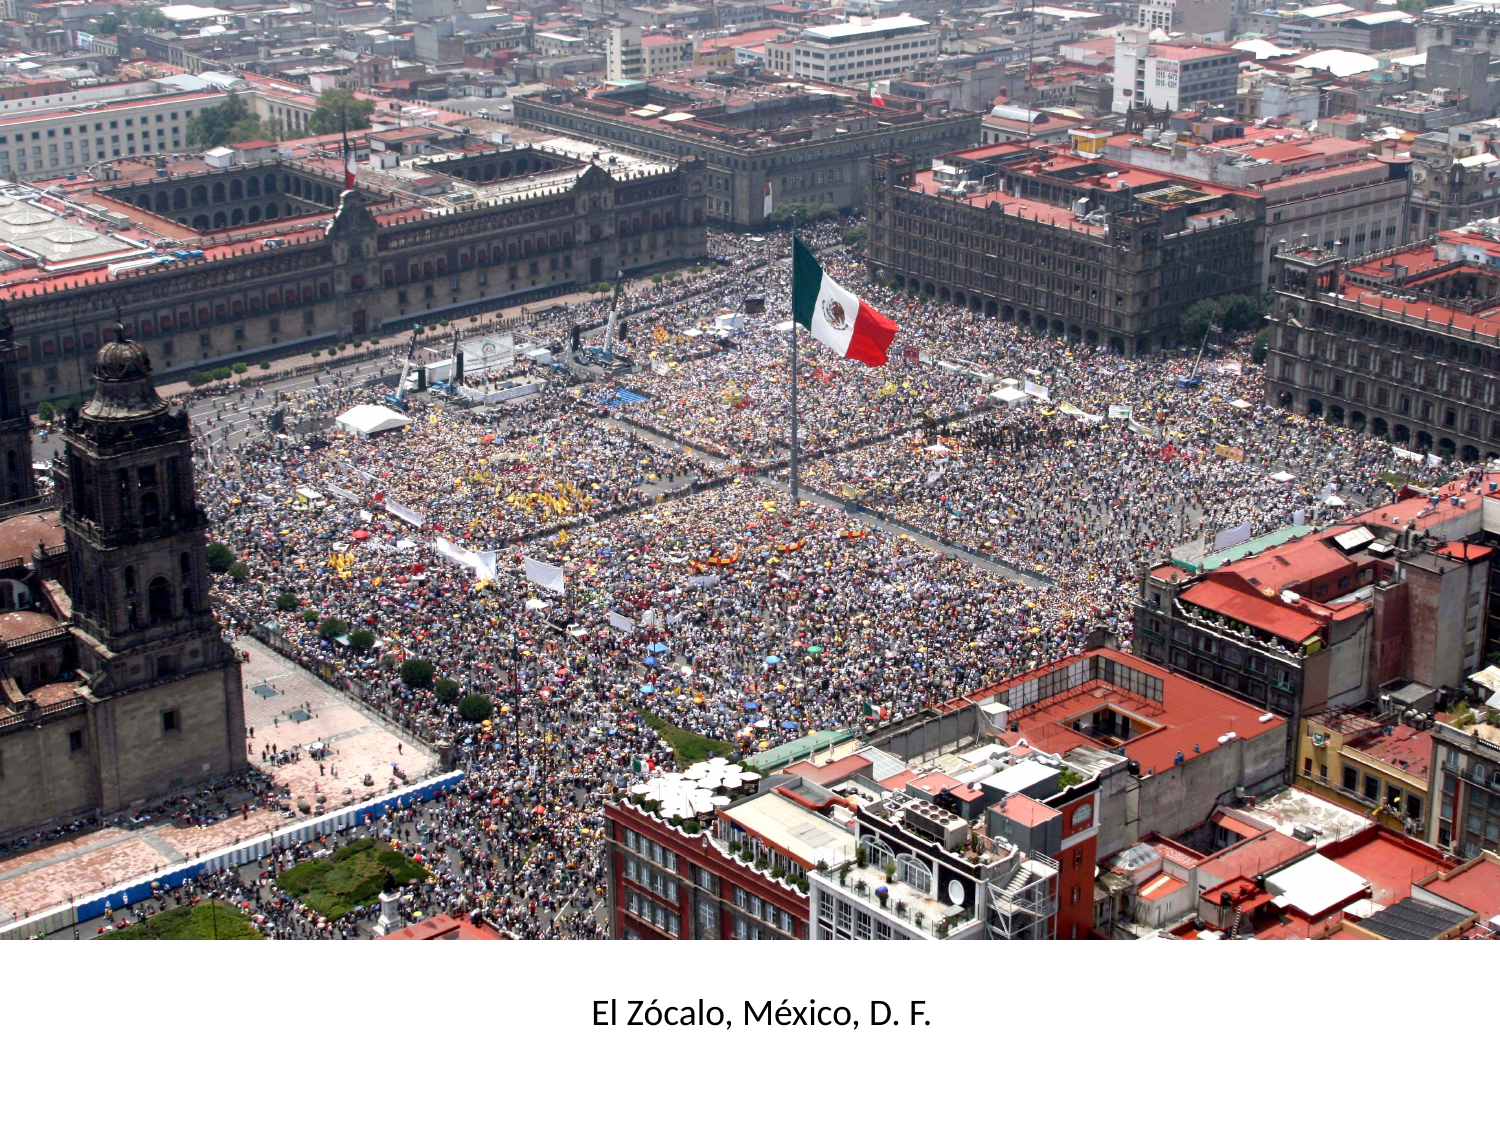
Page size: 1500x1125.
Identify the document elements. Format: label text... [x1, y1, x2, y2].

text_box El Zócalo, México, D. F. [576, 980, 1031, 1040]
picture [0, 0, 1500, 940]
